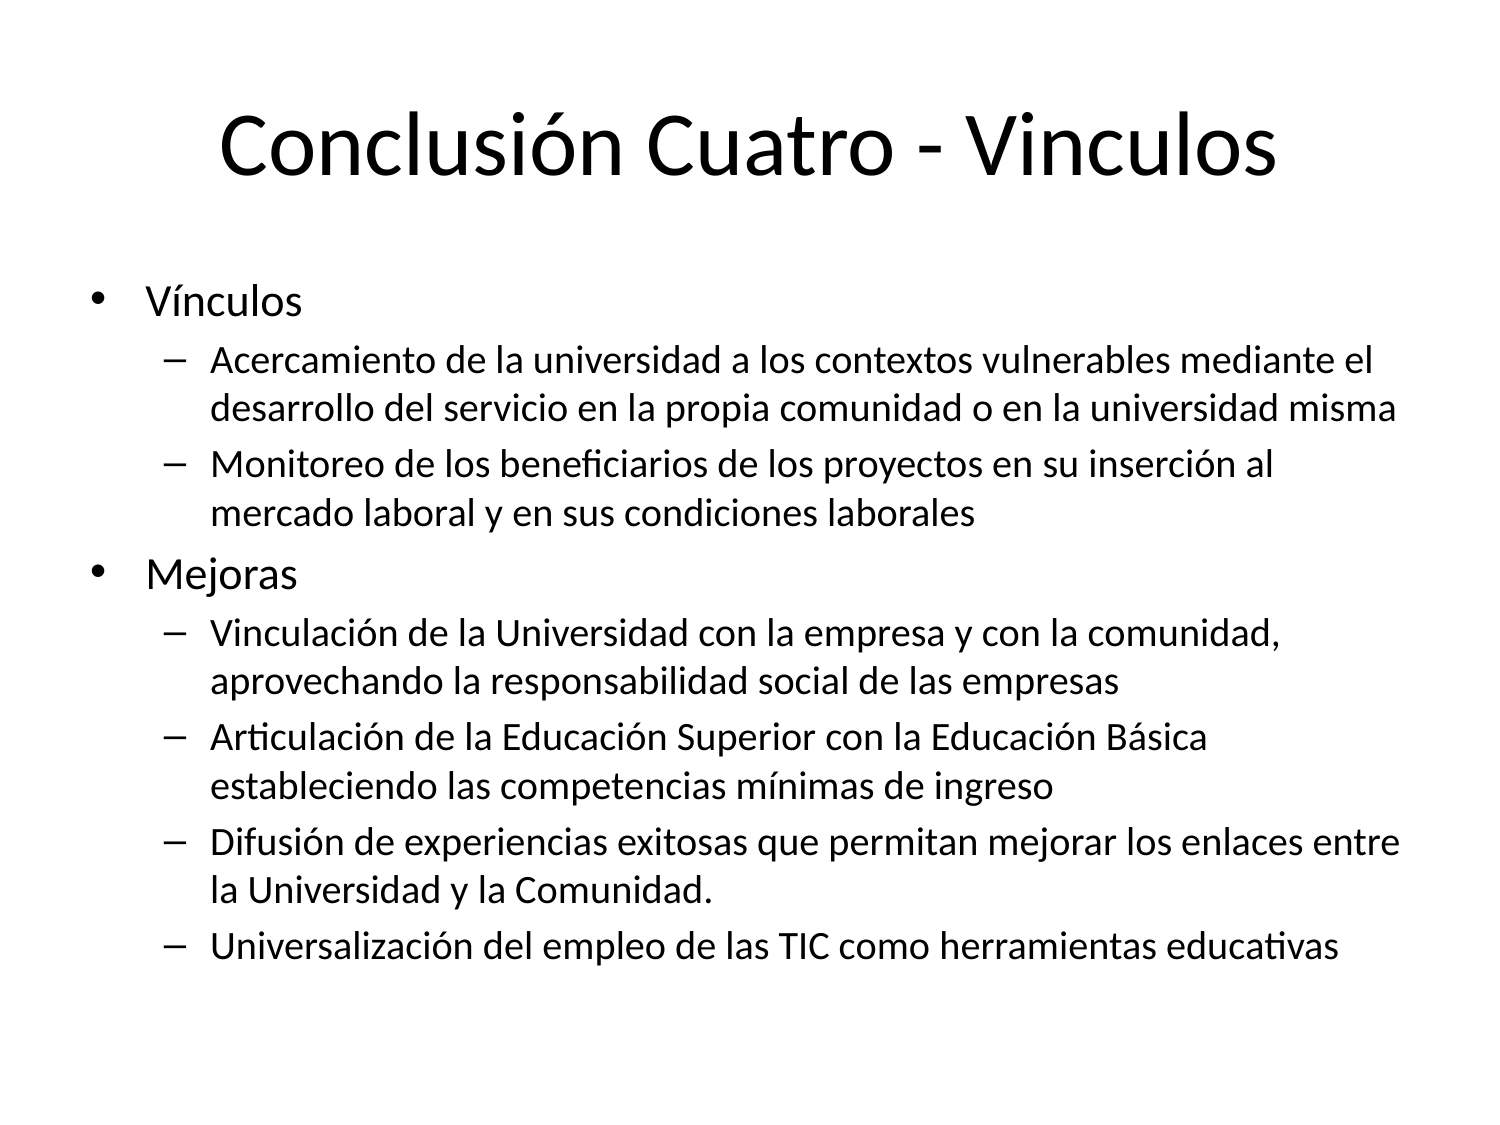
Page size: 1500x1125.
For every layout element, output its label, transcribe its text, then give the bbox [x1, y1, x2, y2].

list Vínculos Acercamiento de la universidad a los contextos vulnerables mediante el desarrollo del servicio en la propia comunidad o en la universidad misma Monitoreo de los beneficiarios de los proyectos en su inserción al mercado laboral y en sus condiciones laborales Mejoras Vinculación de la Universidad con la empresa y con la comunidad, aprovechando la responsabilidad social de las empresas Articulación de la Educación Superior con la Educación Básica estableciendo las competencias mínimas de ingreso Difusión de experiencias exitosas que permitan mejorar los enlaces entre la Universidad y la Comunidad. Universalización del empleo de las TIC como herramientas educativas [75, 262, 1425, 1005]
title Conclusión Cuatro - Vinculos [75, 45, 1425, 233]
